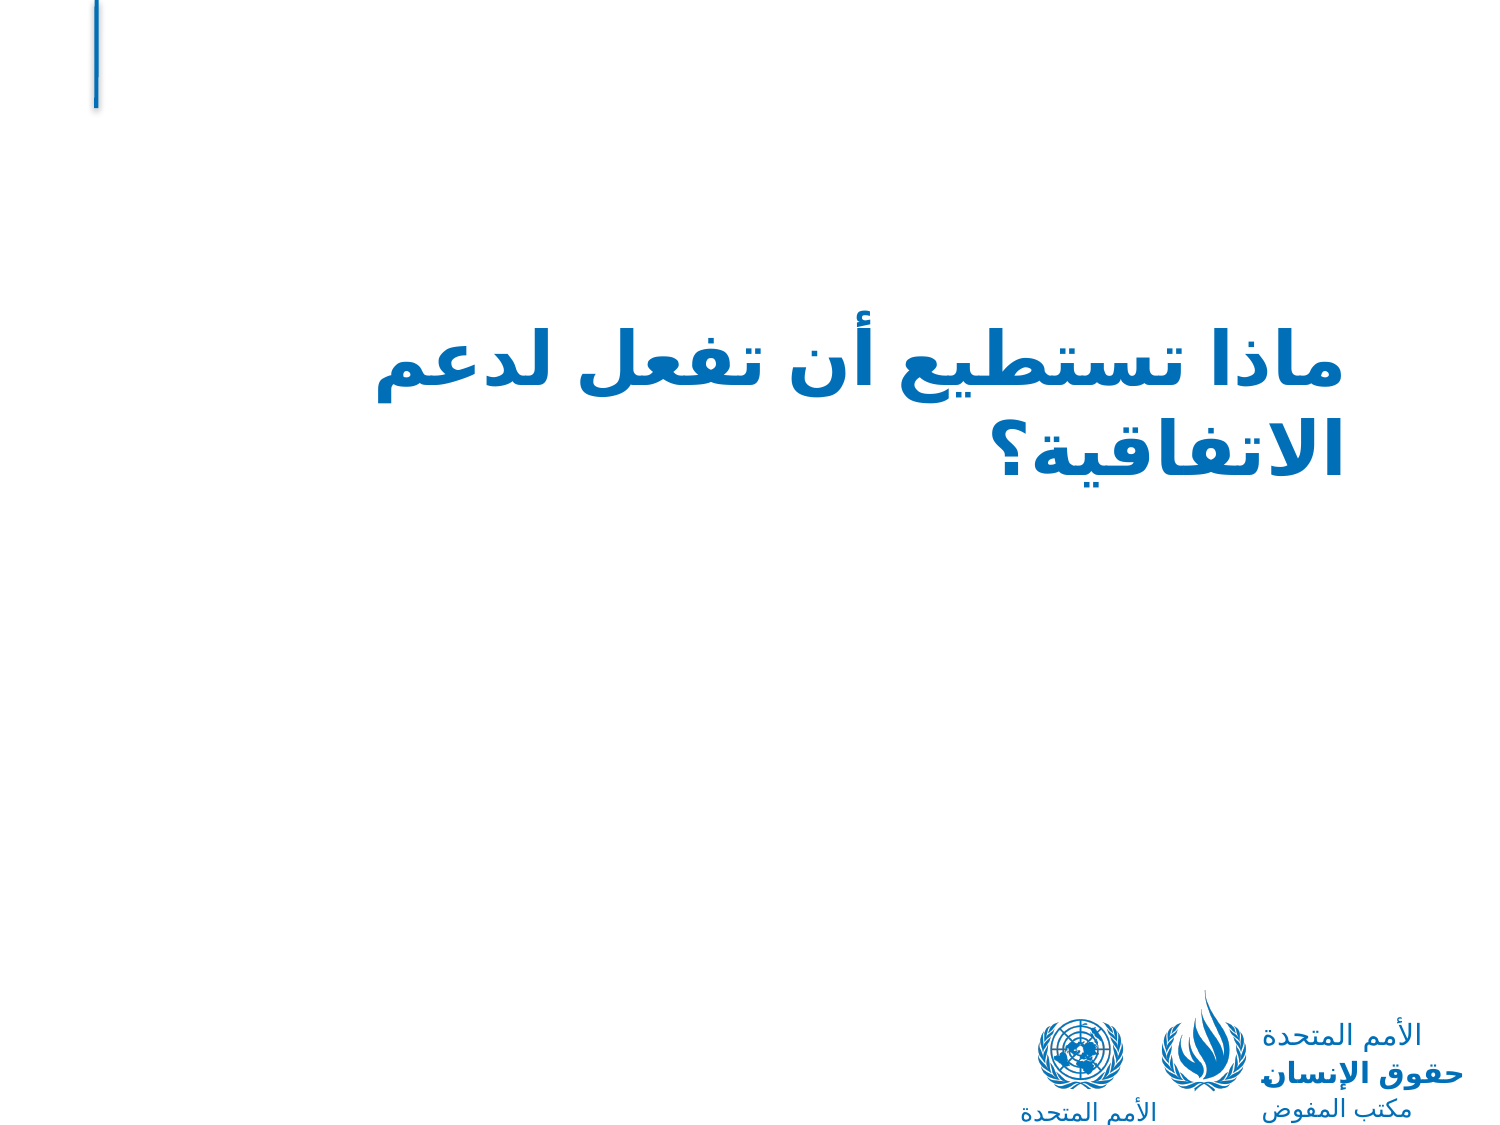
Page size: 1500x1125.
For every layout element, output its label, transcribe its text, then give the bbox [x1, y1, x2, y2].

picture [1037, 990, 1457, 1107]
text_box الأمم المتحدة [982, 1089, 1195, 1125]
text_box الأمم المتحدة حقوق الإنسان مكتب المفوض السامي [1246, 1009, 1500, 1098]
title ماذا تستطيع أن تفعل لدعم الاتفاقية؟ [121, 303, 1363, 675]
